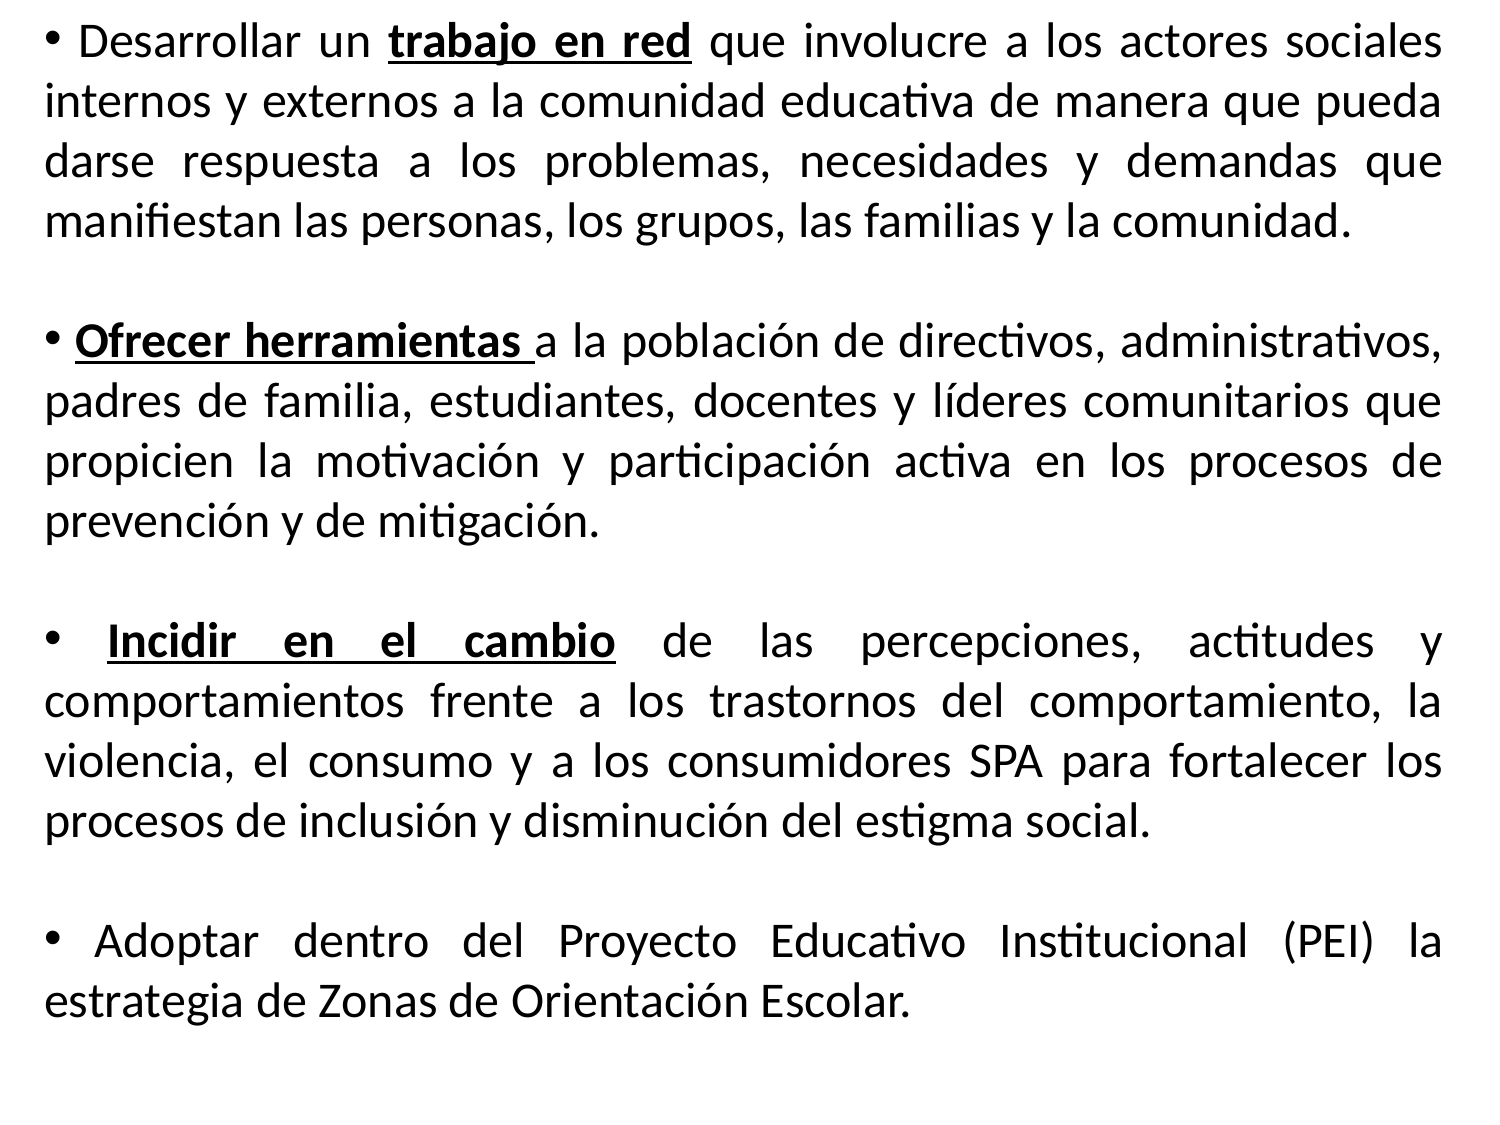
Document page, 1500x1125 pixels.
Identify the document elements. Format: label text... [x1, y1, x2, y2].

text_box Desarrollar un trabajo en red que involucre a los actores sociales internos y externos a la comunidad educativa de manera que pueda darse respuesta a los problemas, necesidades y demandas que manifiestan las personas, los grupos, las familias y la comunidad. Ofrecer herramientas a la población de directivos, administrativos, padres de familia, estudiantes, docentes y líderes comunitarios que propicien la motivación y participación activa en los procesos de prevención y de mitigación. Incidir en el cambio de las percepciones, actitudes y comportamientos frente a los trastornos del comportamiento, la violencia, el consumo y a los consumidores SPA para fortalecer los procesos de inclusión y disminución del estigma social. Adoptar dentro del Proyecto Educativo Institucional (PEI) la estrategia de Zonas de Orientación Escolar. [29, 0, 1459, 1125]
